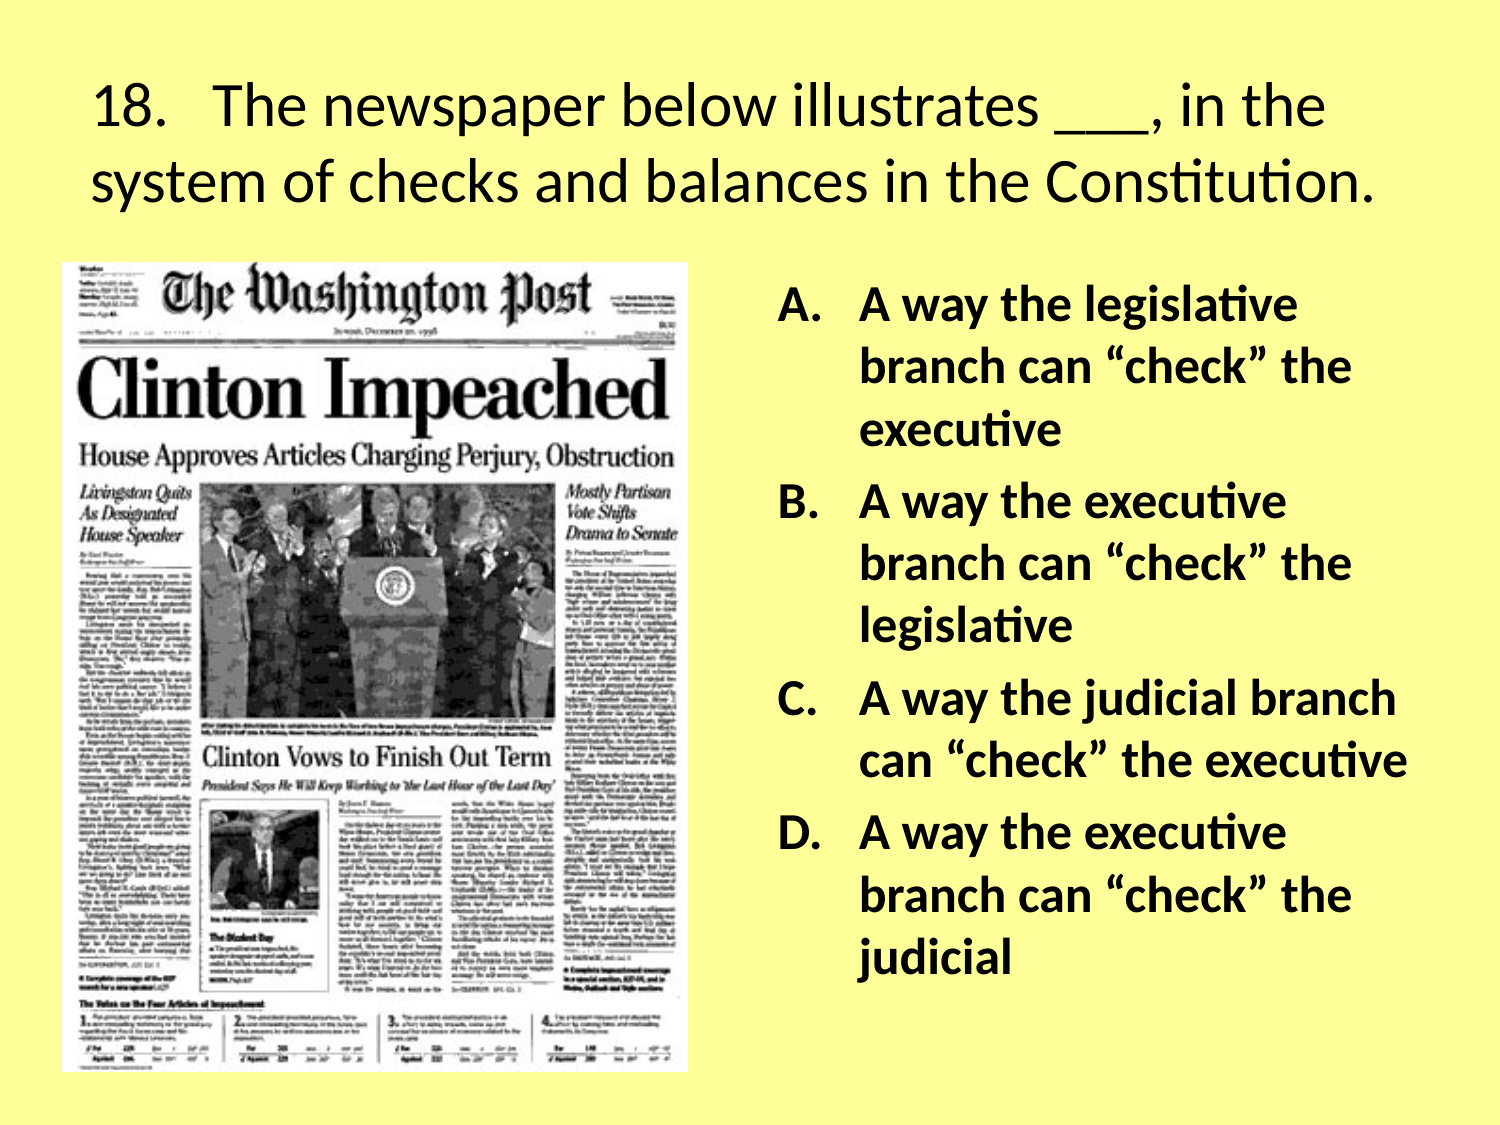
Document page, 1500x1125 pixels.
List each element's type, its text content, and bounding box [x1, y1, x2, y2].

picture [62, 262, 688, 1073]
list A way the legislative branch can “check” the executive A way the executive branch can “check” the legislative A way the judicial branch can “check” the executive A way the executive branch can “check” the judicial [762, 262, 1425, 1005]
title 18. The newspaper below illustrates ___, in the system of checks and balances in the Constitution. [75, 45, 1425, 233]
